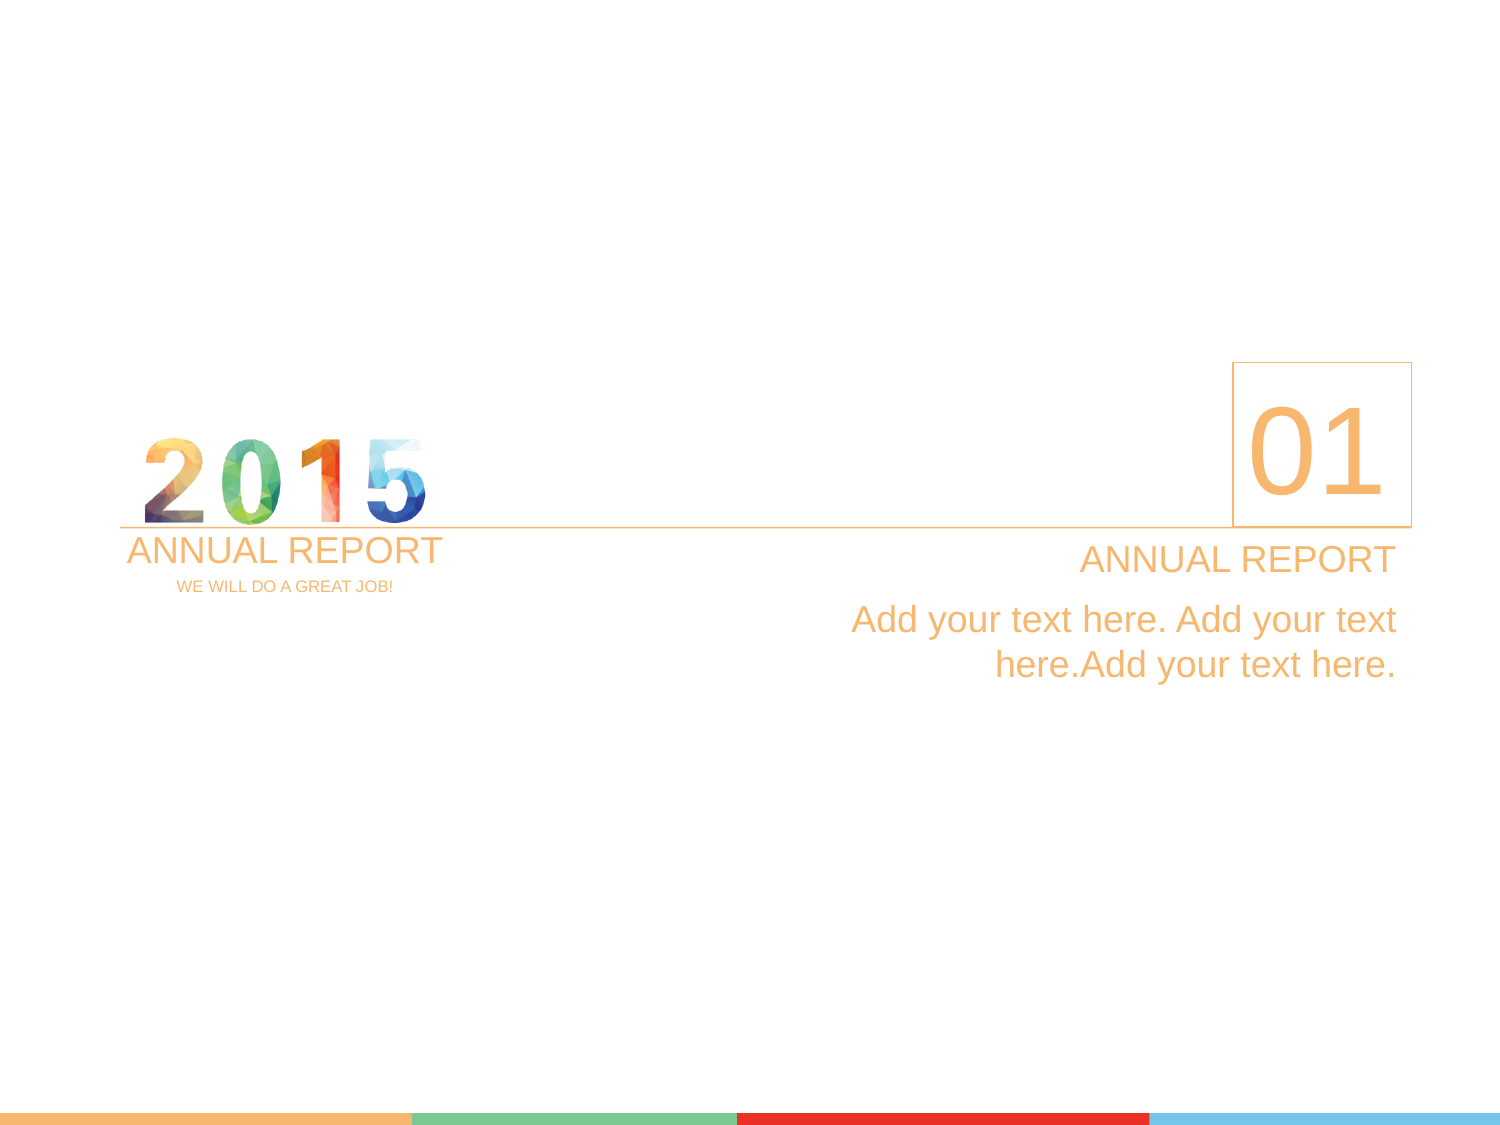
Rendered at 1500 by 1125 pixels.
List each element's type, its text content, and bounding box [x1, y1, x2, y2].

text_box Add your text here. Add your text here.Add your text here. [745, 587, 1412, 738]
text_box WE WILL DO A GREAT JOB! [97, 568, 474, 614]
text_box 01 [1233, 362, 1412, 527]
text_box ANNUAL REPORT [97, 527, 474, 568]
picture [139, 437, 432, 528]
text_box ANNUAL REPORT [1029, 527, 1412, 588]
